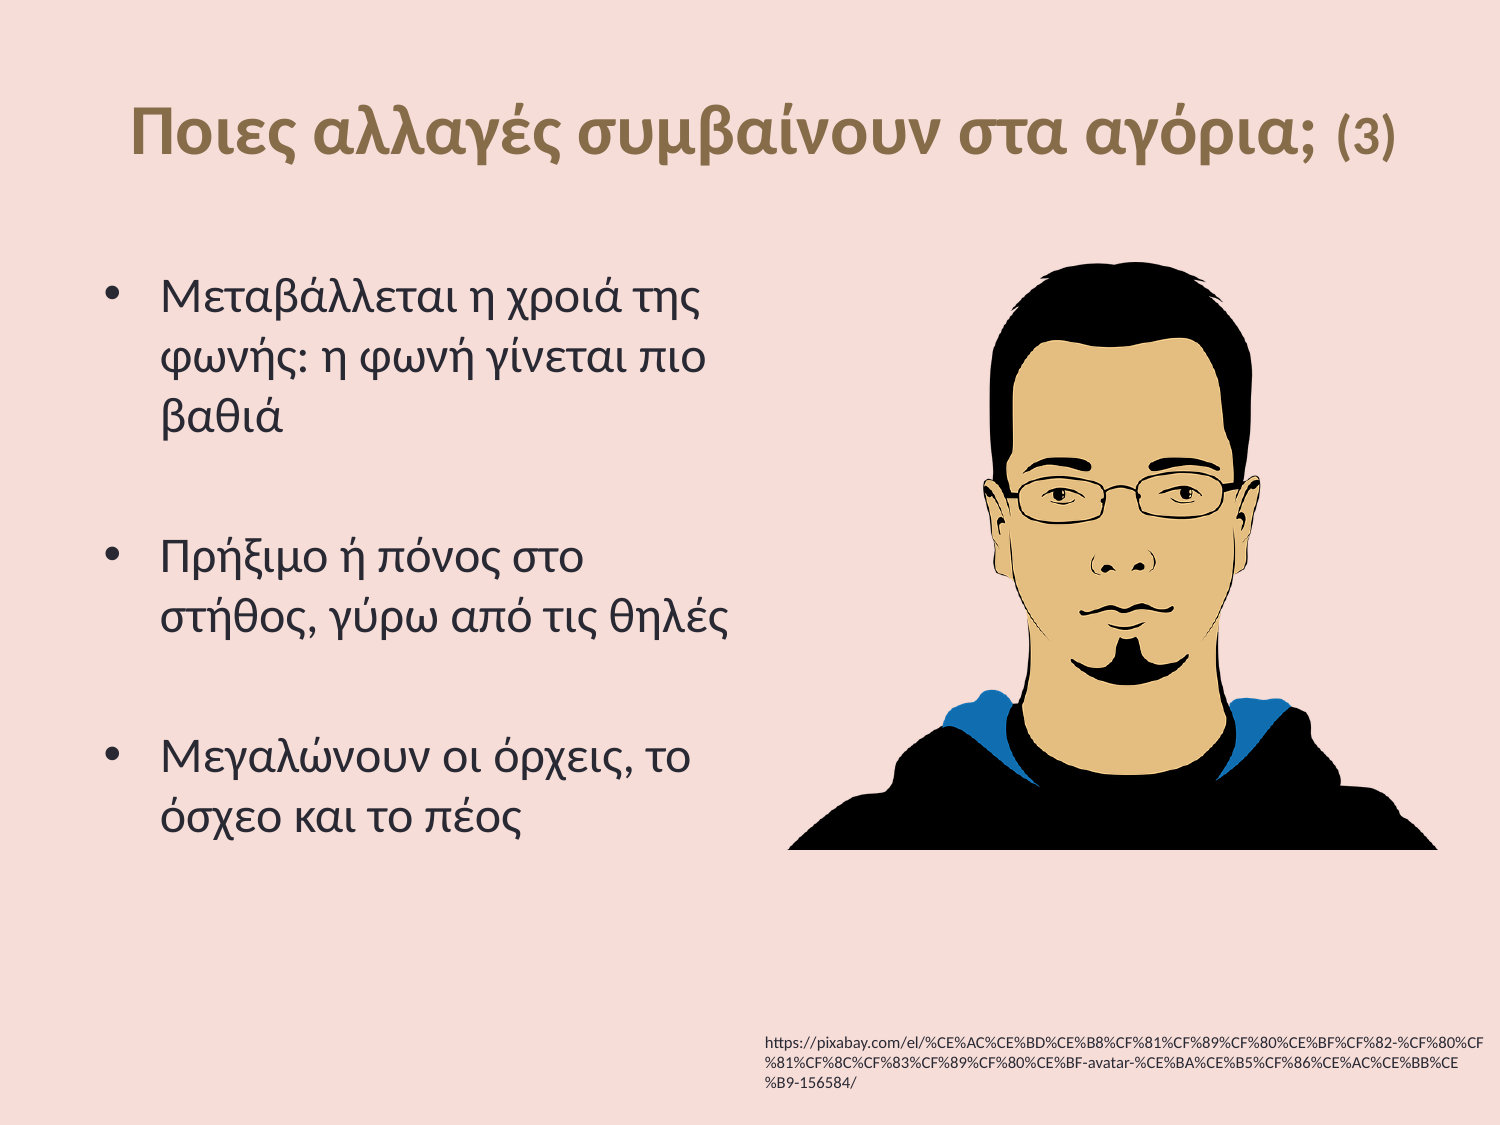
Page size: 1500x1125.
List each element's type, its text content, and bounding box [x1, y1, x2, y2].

text_box https://pixabay.com/el/%CE%AC%CE%BD%CE%B8%CF%81%CF%89%CF%80%CE%BF%CF%82-%CF%80%CF%81%CF%8C%CF%83%CF%89%CF%80%CE%BF-avatar-%CE%BA%CE%B5%CF%86%CE%AC%CE%BB%CE%B9-156584/ [749, 1024, 1500, 1100]
title Ποιες αλλαγές συμβαίνουν στα αγόρια; (3) [76, 42, 1452, 209]
picture [787, 262, 1438, 851]
list Μεταβάλλεται η χροιά της φωνής: η φωνή γίνεται πιο βαθιά Πρήξιμο ή πόνος στο στήθος, γύρω από τις θηλές Μεγαλώνουν οι όρχεις, το όσχεο και το πέος [88, 255, 764, 976]
